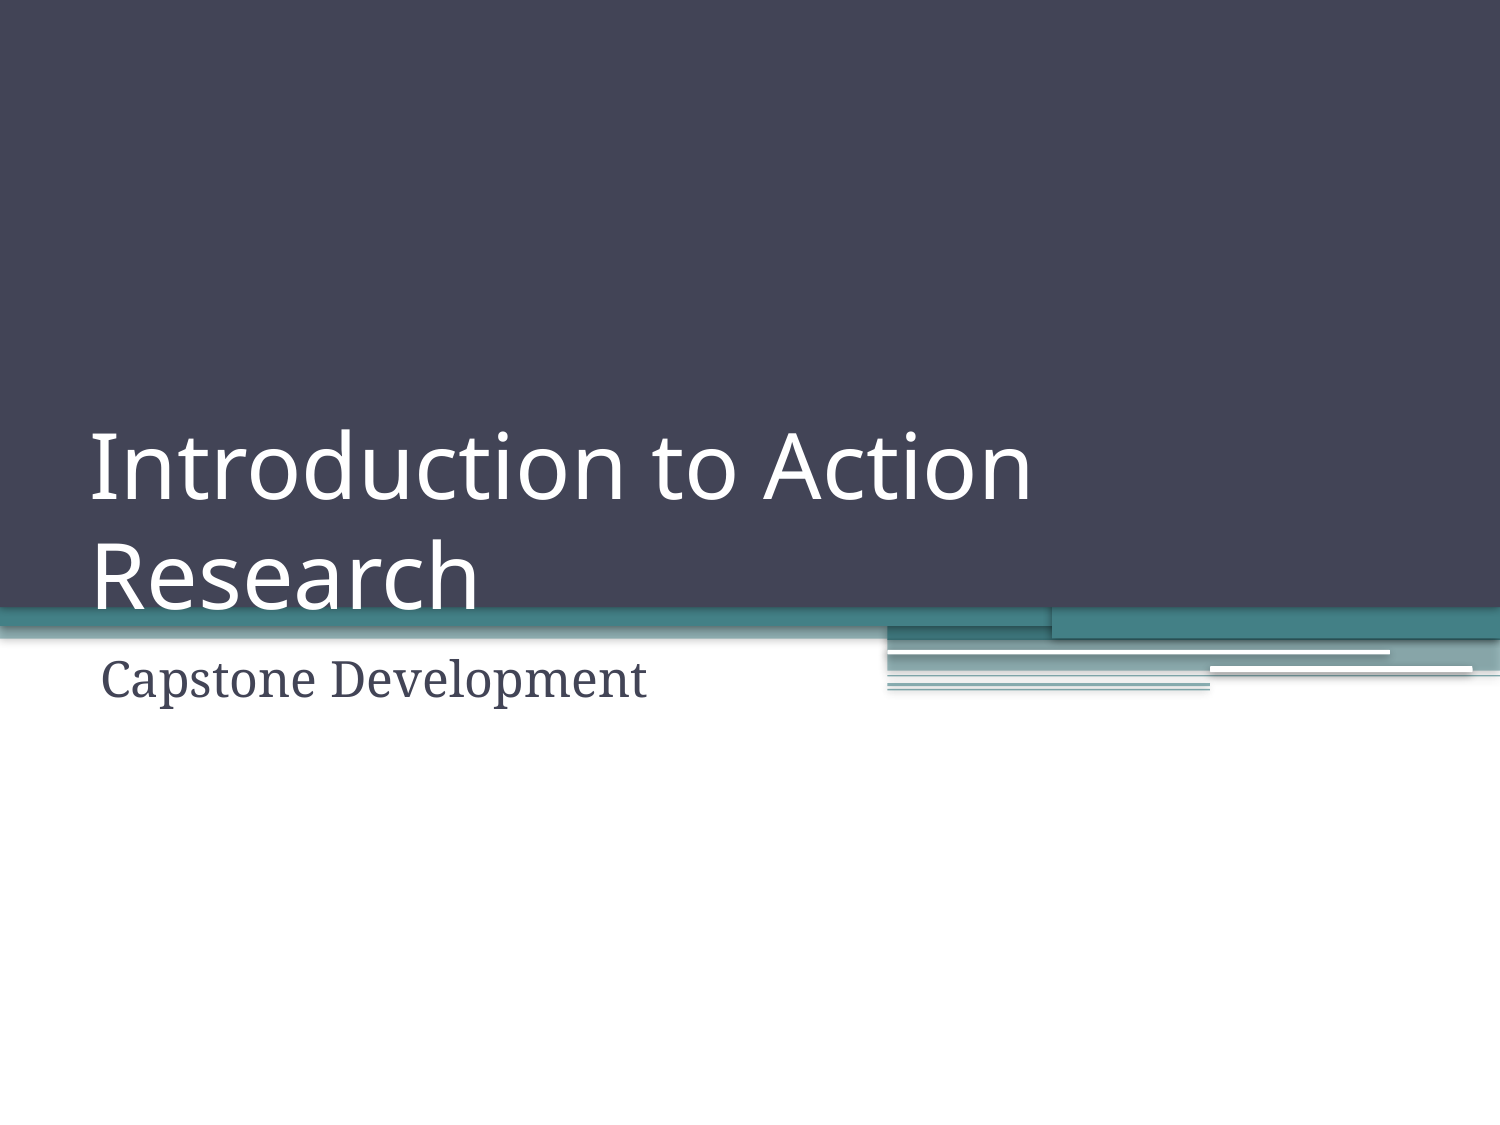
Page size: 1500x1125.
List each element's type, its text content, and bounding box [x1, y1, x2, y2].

title Introduction to Action Research [75, 394, 1463, 636]
subtitle Capstone Development [75, 639, 888, 928]
